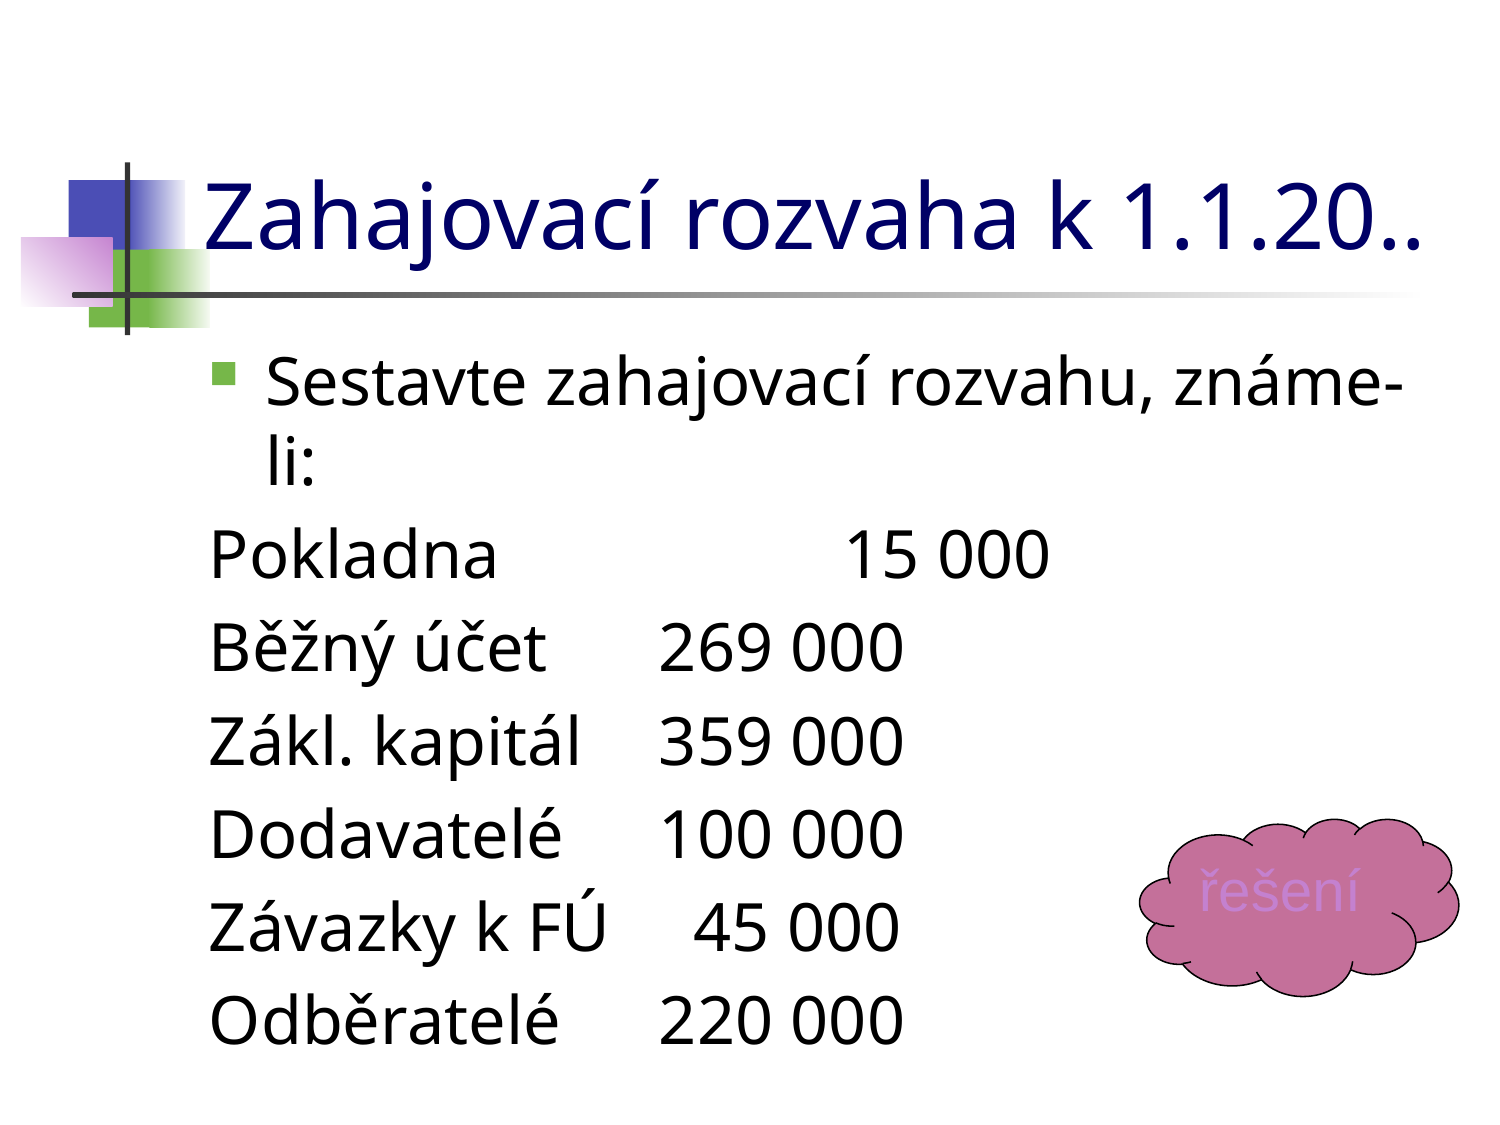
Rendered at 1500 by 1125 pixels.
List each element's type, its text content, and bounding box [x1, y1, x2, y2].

list Sestavte zahajovací rozvahu, známe-li: Pokladna 15 000 Běžný účet 269 000 Zákl. kapitál 359 000 Dodavatelé 100 000 Závazky k FÚ 45 000 Odběratelé 220 000 [193, 331, 1469, 1006]
text_box řešení [1139, 819, 1459, 997]
title Zahajovací rozvaha k 1.1.20.. [188, 35, 1468, 275]
